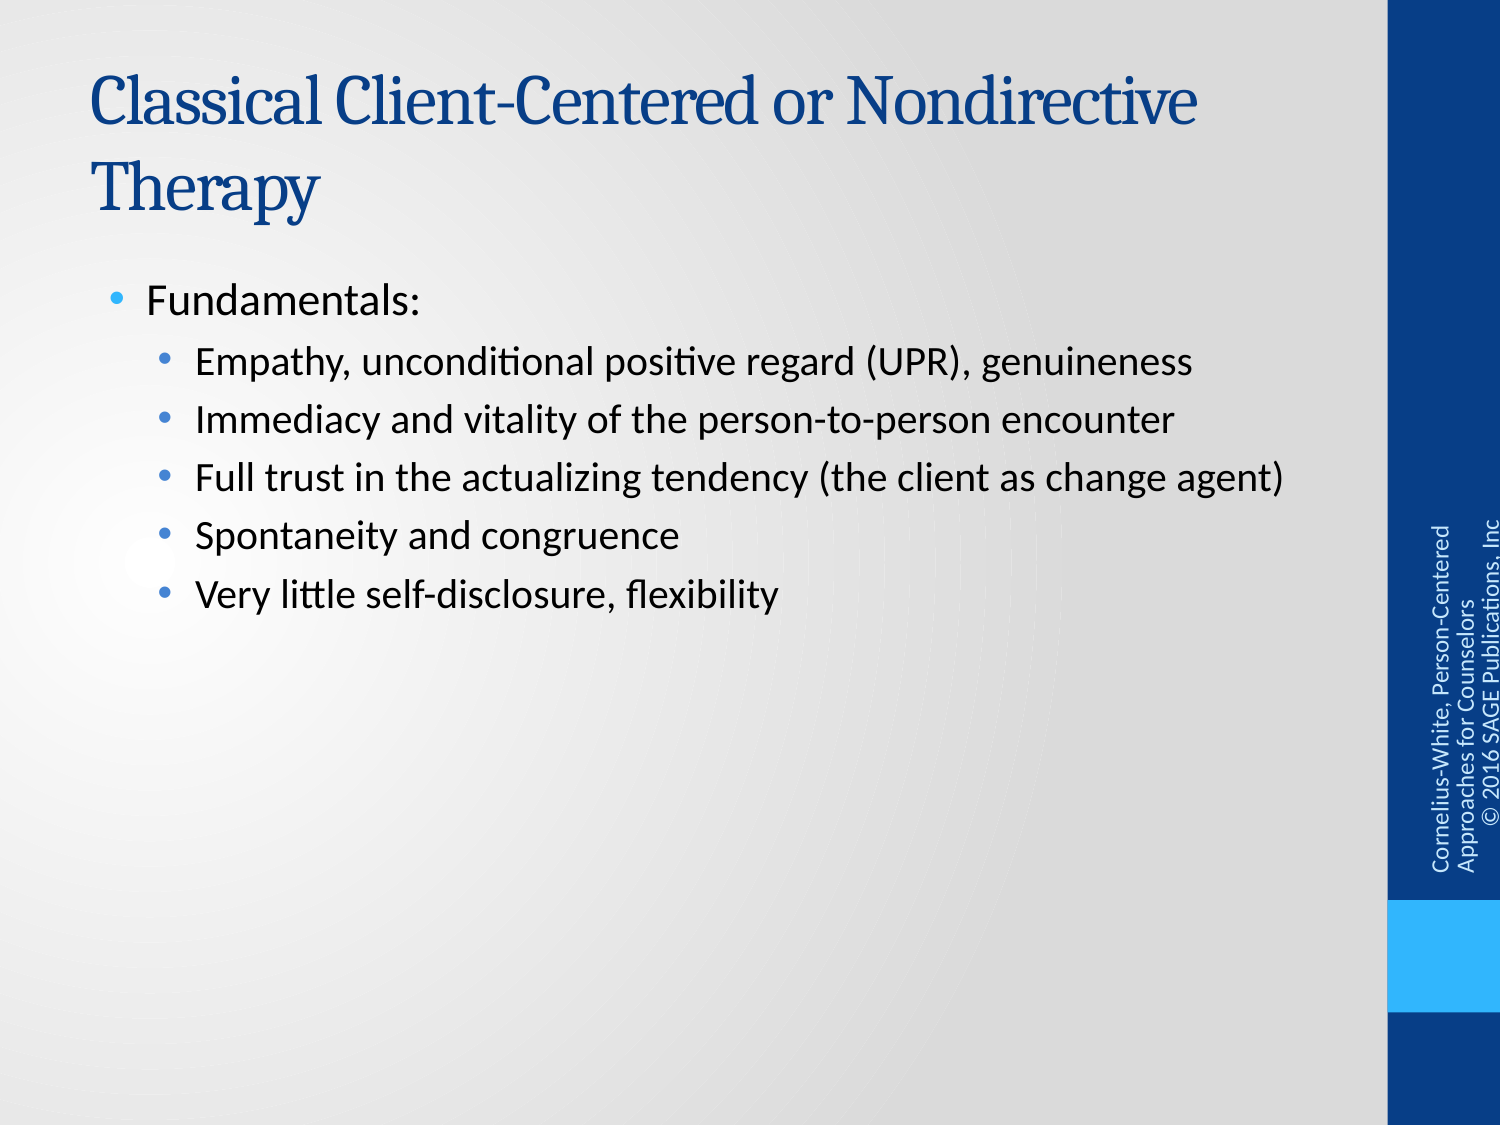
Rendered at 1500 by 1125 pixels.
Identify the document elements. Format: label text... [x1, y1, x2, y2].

footer Cornelius-White, Person-Centered Approaches for Counselors © 2016 SAGE Publications, Inc. [1408, 500, 1469, 889]
list Fundamentals: Empathy, unconditional positive regard (UPR), genuineness Immediacy and vitality of the person-to-person encounter Full trust in the actualizing tendency (the client as change agent) Spontaneity and congruence Very little self-disclosure, flexibility [75, 262, 1325, 1050]
title Classical Client-Centered or Nondirective Therapy [75, 45, 1325, 233]
